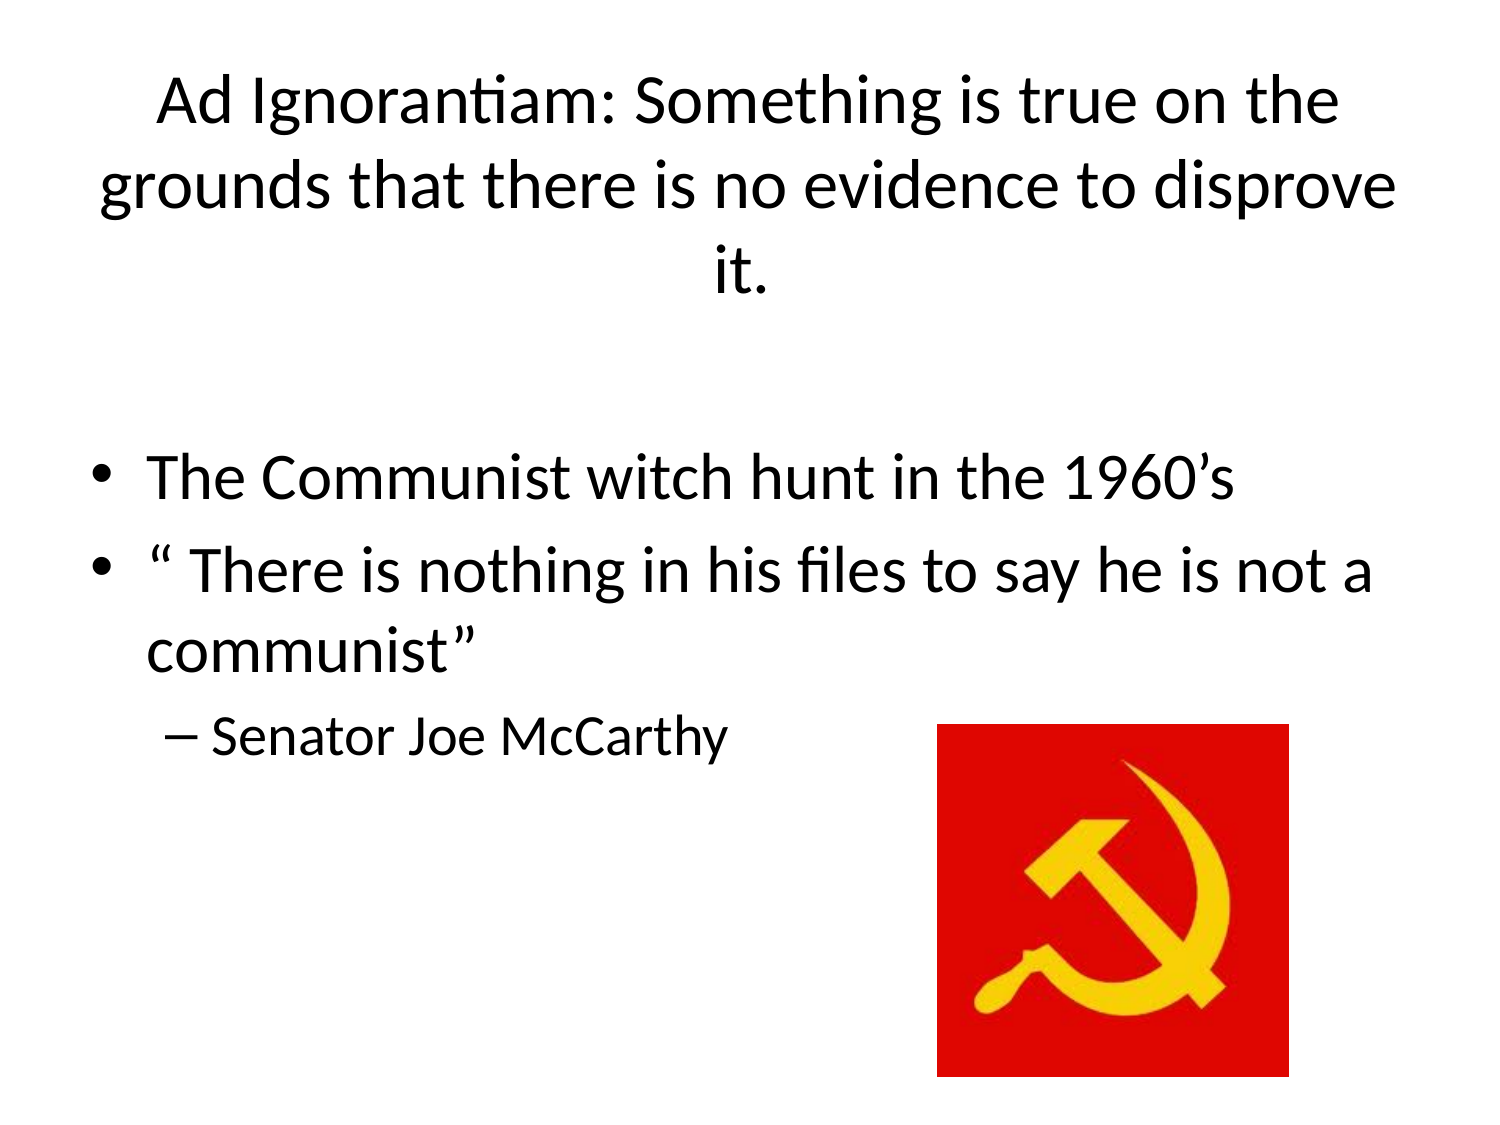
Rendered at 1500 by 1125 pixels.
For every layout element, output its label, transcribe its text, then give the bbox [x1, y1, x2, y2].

picture [937, 724, 1290, 1077]
list The Communist witch hunt in the 1960’s “ There is nothing in his files to say he is not a communist” Senator Joe McCarthy [75, 425, 1425, 1005]
title Ad Ignorantiam: Something is true on the grounds that there is no evidence to disprove it. [75, 45, 1425, 400]
